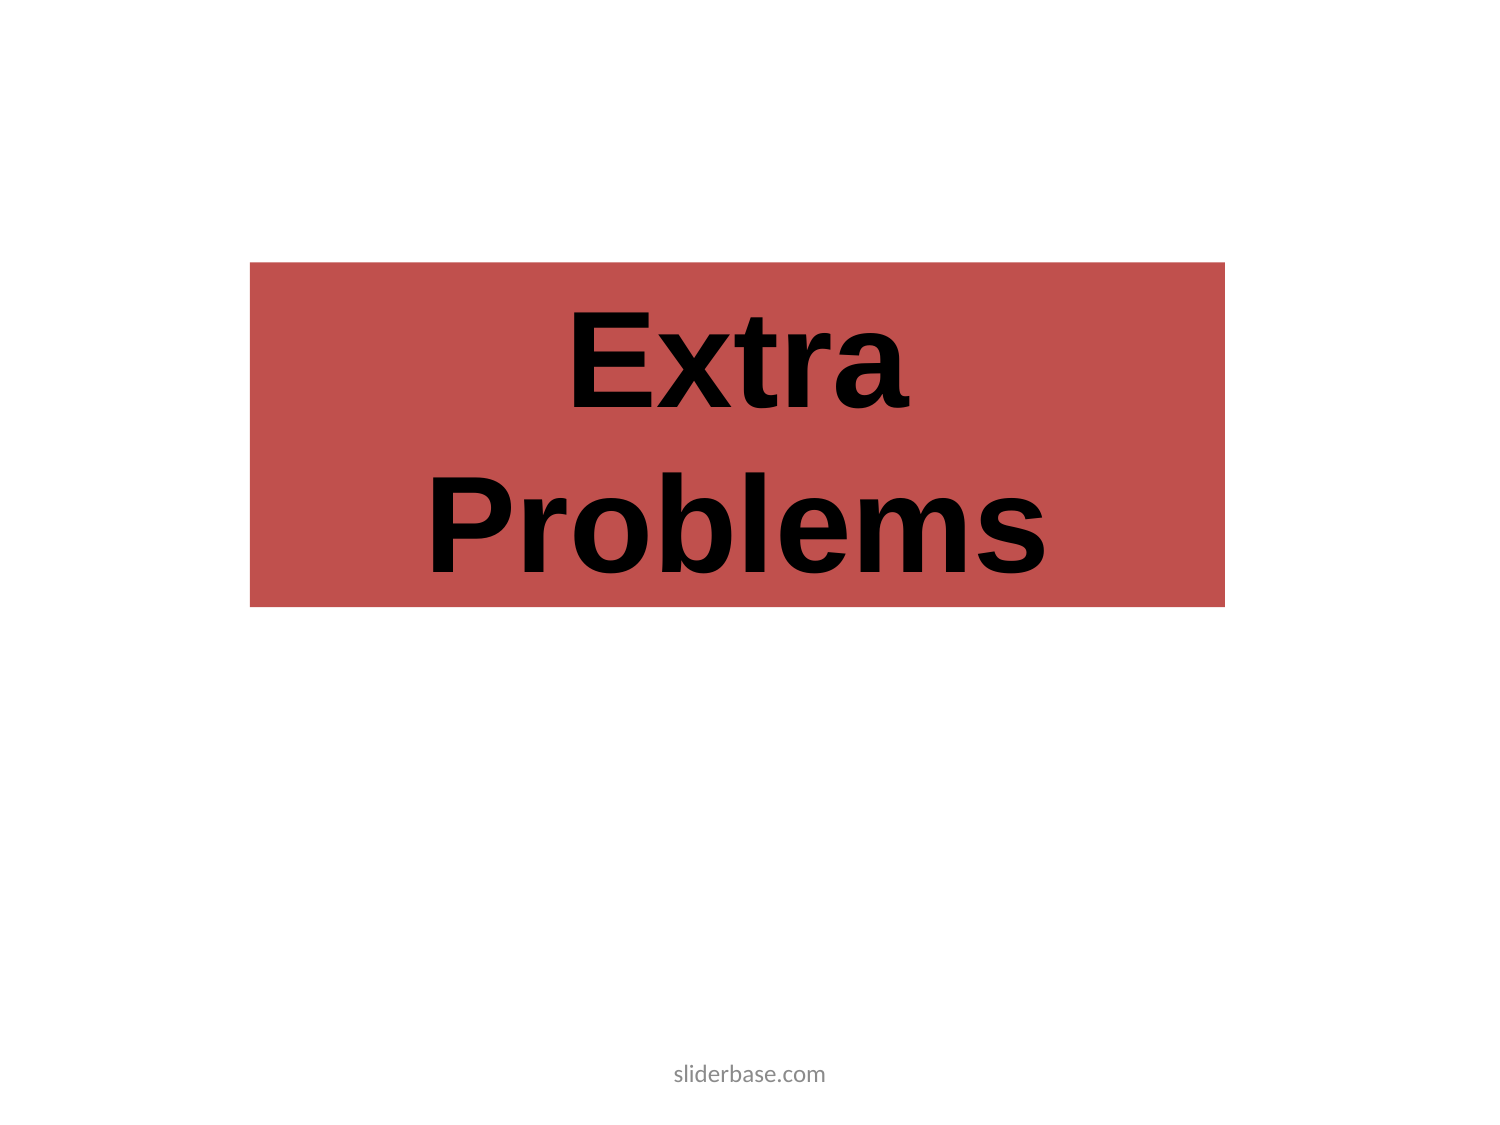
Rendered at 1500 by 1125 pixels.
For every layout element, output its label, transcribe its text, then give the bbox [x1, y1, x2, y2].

text_box Extra Problems [249, 262, 1225, 608]
footer sliderbase.com [512, 1042, 988, 1103]
